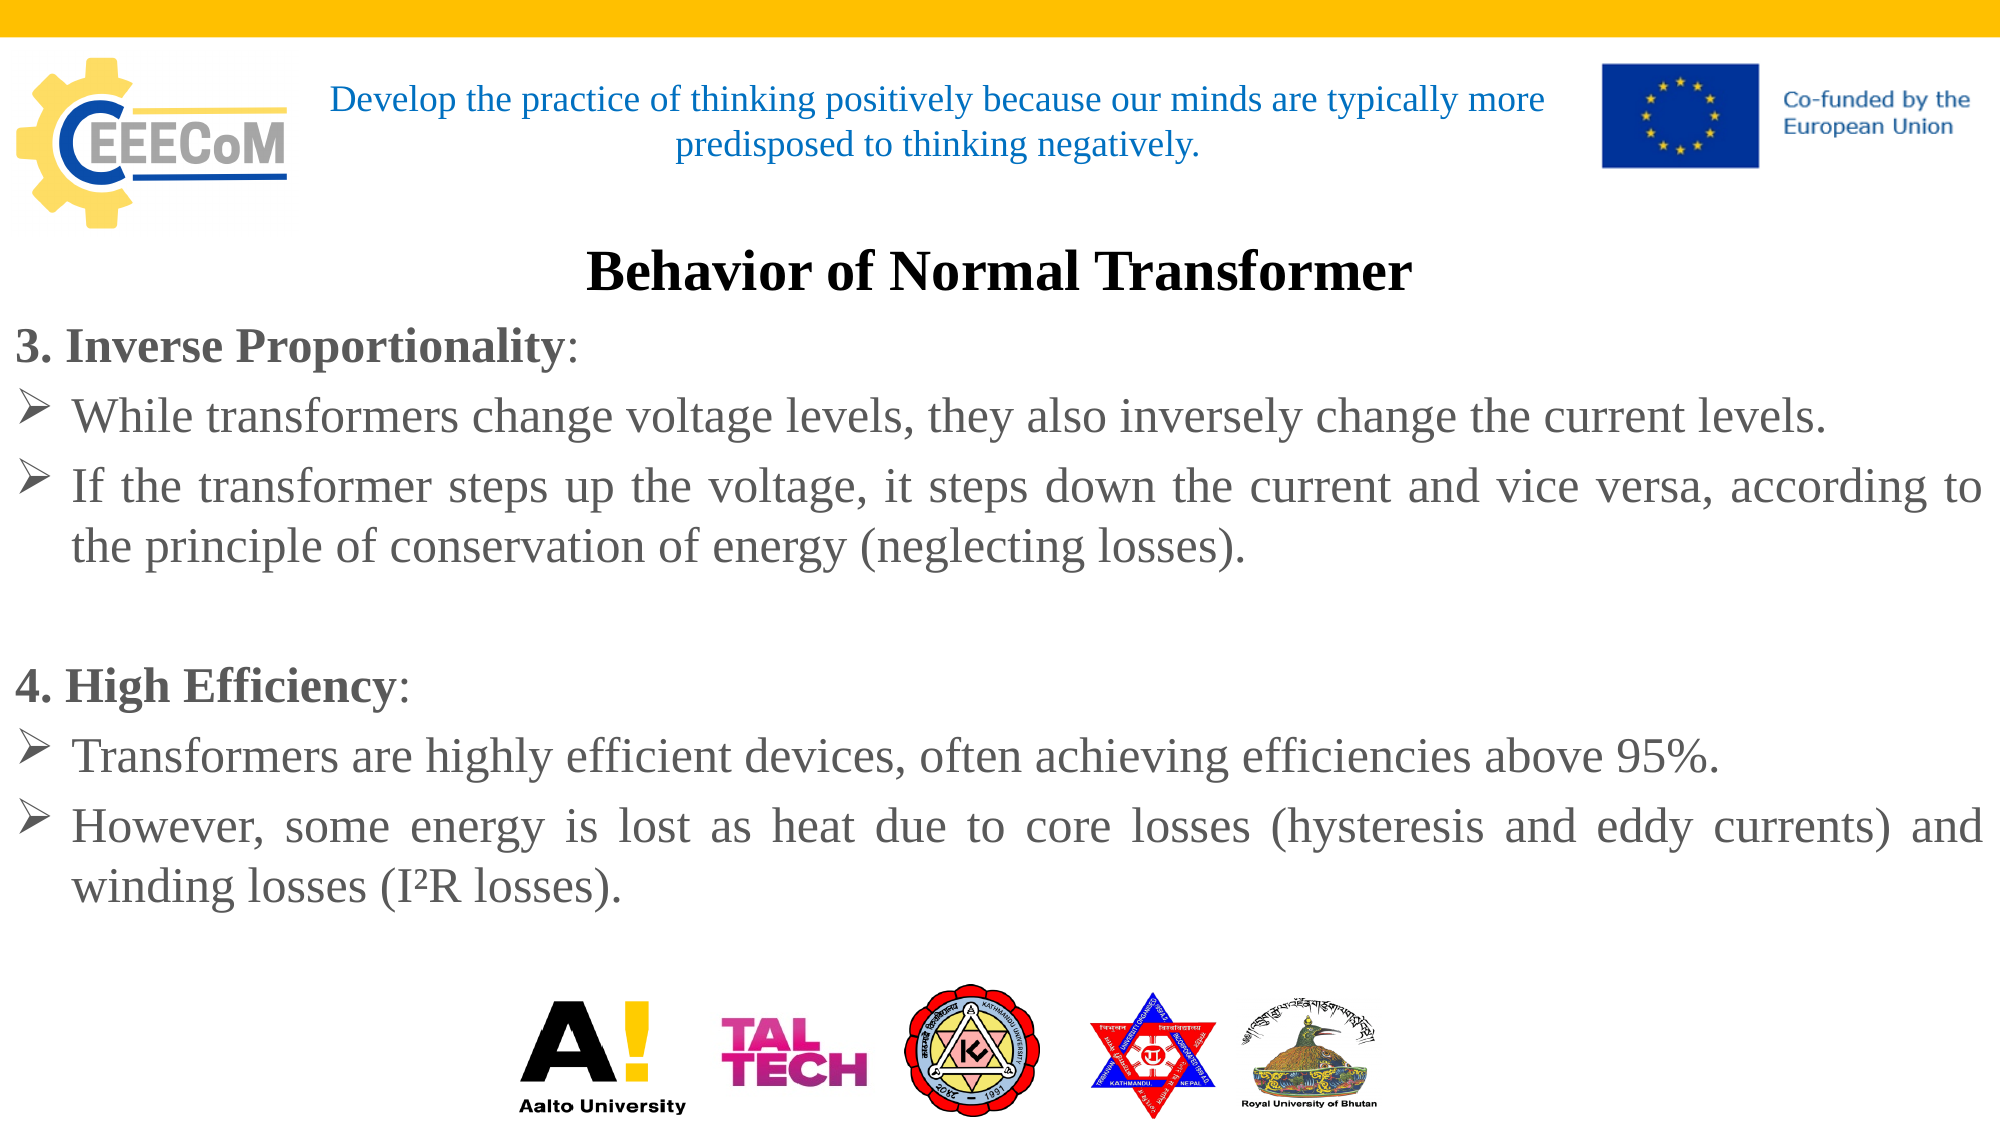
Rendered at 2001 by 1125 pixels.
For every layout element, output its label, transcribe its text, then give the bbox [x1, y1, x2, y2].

picture [512, 984, 1382, 1125]
title Develop the practice of thinking positively because our minds are typically more predisposed to thinking negatively. [312, 37, 1565, 201]
picture [11, 50, 299, 224]
picture [1595, 46, 2000, 181]
list Behavior of Normal Transformer 3. Inverse Proportionality: While transformers change voltage levels, they also inversely change the current levels. If the transformer steps up the voltage, it steps down the current and vice versa, according to the principle of conservation of energy (neglecting losses). 4. High Efficiency: Transformers are highly efficient devices, often achieving efficiencies above 95%. However, some energy is lost as heat due to core losses (hysteresis and eddy currents) and winding losses (I²R losses). [0, 224, 2000, 975]
